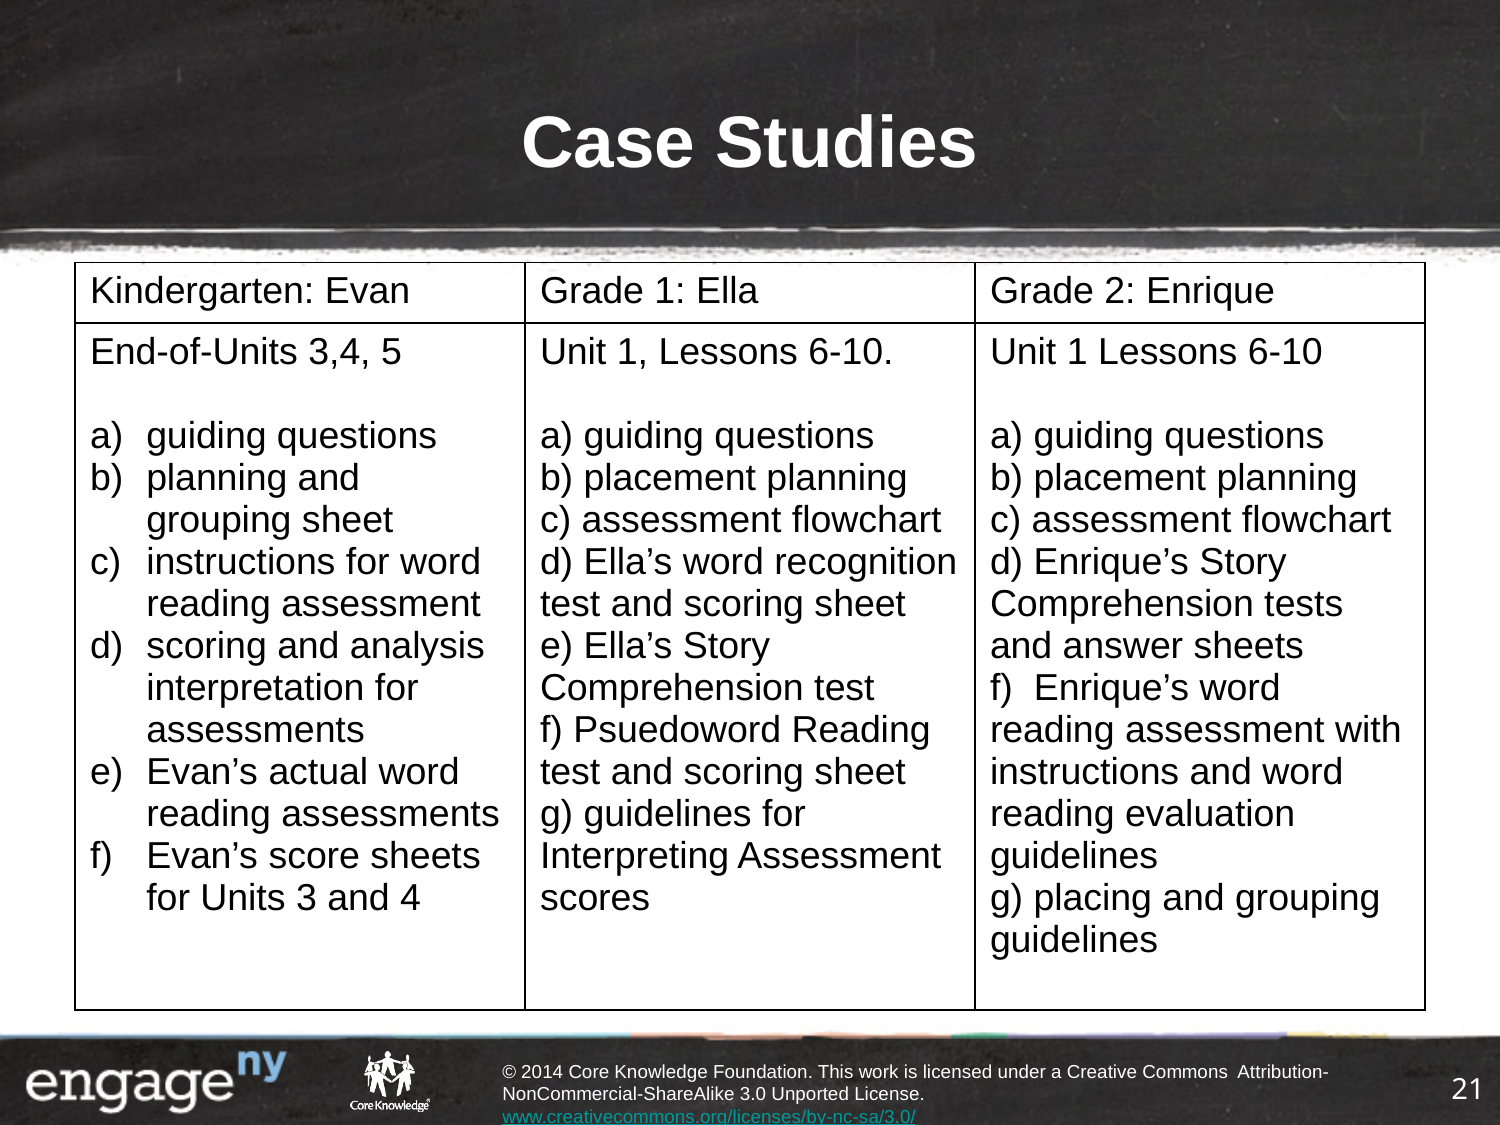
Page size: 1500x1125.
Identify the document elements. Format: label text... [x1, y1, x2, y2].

table_cell End-of-Units 3,4, 5 guiding questions planning and grouping sheet instructions for word reading assessment scoring and analysis interpretation for assessments Evan’s actual word reading assessments Evan’s score sheets for Units 3 and 4 [76, 324, 524, 1009]
picture [0, 1003, 1500, 1125]
slide_number 21 [1337, 1062, 1500, 1113]
table_header Kindergarten: Evan [76, 263, 524, 322]
table_header Grade 1: Ella [526, 263, 974, 322]
table_cell Unit 1, Lessons 6-10. a) guiding questions b) placement planning c) assessment flowchart d) Ella’s word recognition test and scoring sheet e) Ella’s Story Comprehension test f) Psuedoword Reading test and scoring sheet g) guidelines for Interpreting Assessment scores [526, 324, 974, 1009]
title Case Studies [75, 45, 1425, 233]
table_cell Unit 1 Lessons 6-10 a) guiding questions b) placement planning c) assessment flowchart d) Enrique’s Story Comprehension tests and answer sheets f) Enrique’s word reading assessment with instructions and word reading evaluation guidelines g) placing and grouping guidelines [976, 324, 1424, 1009]
picture [0, 0, 1500, 293]
table_header Grade 2: Enrique [976, 263, 1424, 322]
